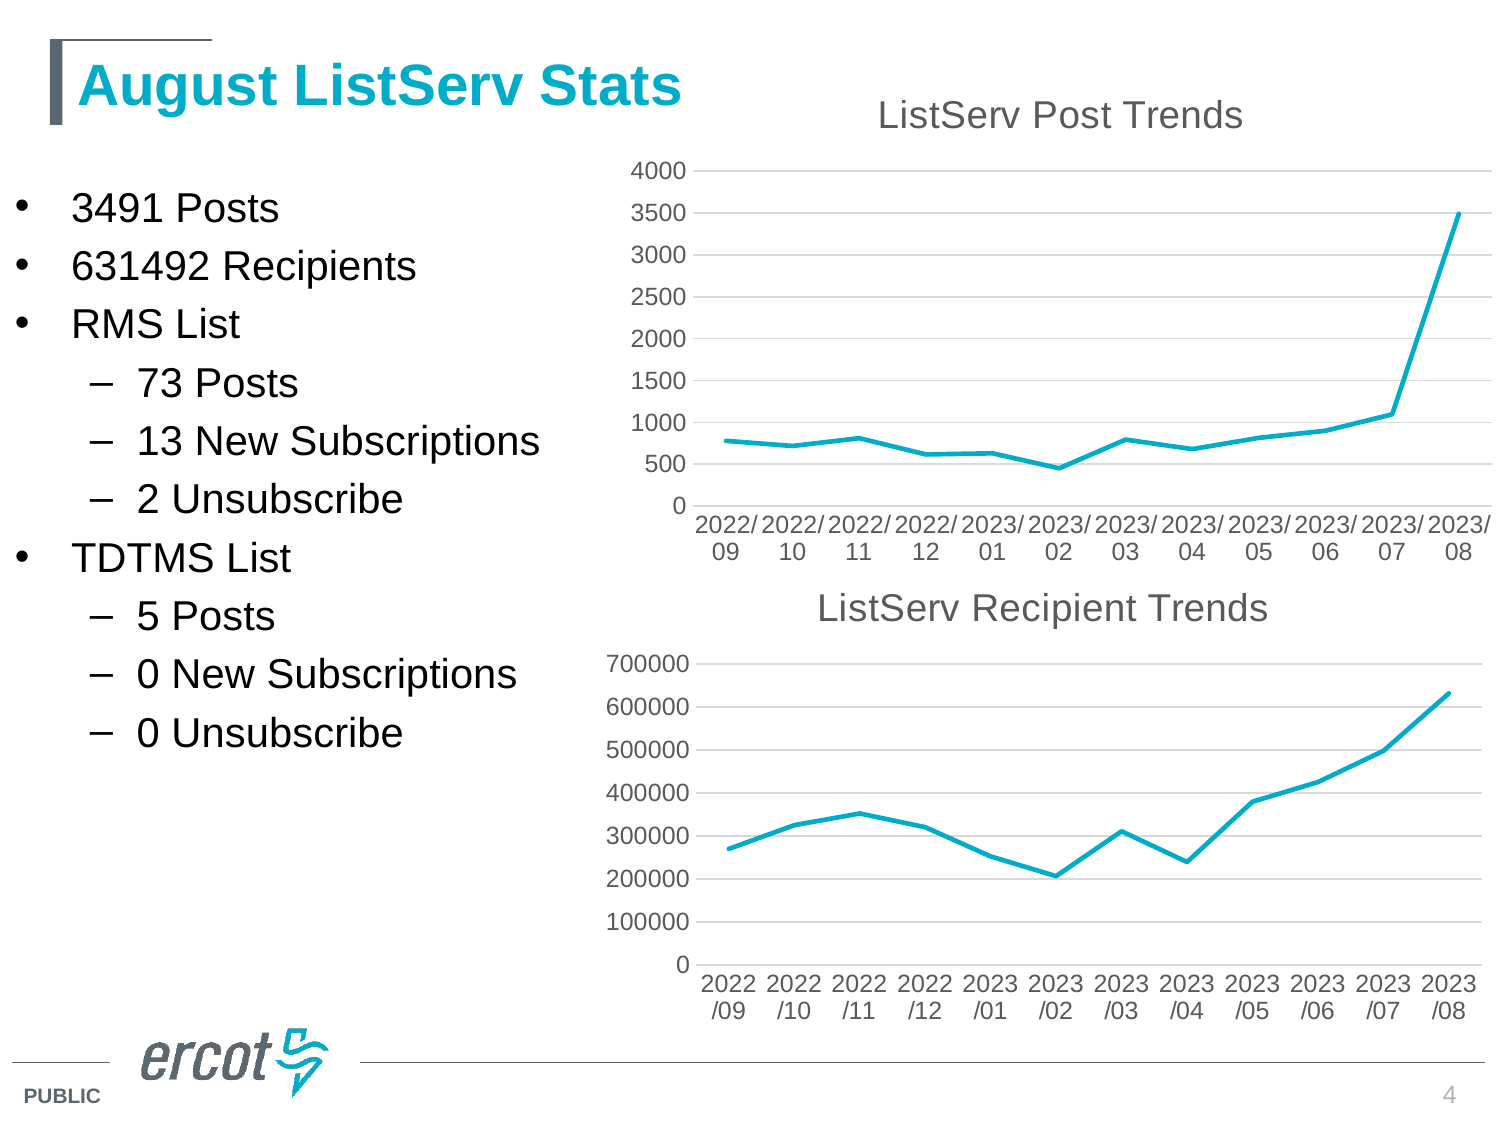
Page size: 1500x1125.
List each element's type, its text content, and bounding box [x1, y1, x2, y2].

list 3491 Posts 631492 Recipients RMS List 73 Posts 13 New Subscriptions 2 Unsubscribe TDTMS List 5 Posts 0 New Subscriptions 0 Unsubscribe [0, 173, 607, 882]
chart [587, 62, 1500, 1035]
title August ListServ Stats [62, 39, 1450, 138]
picture [137, 1024, 332, 1100]
slide_number 4 [1412, 1076, 1488, 1112]
